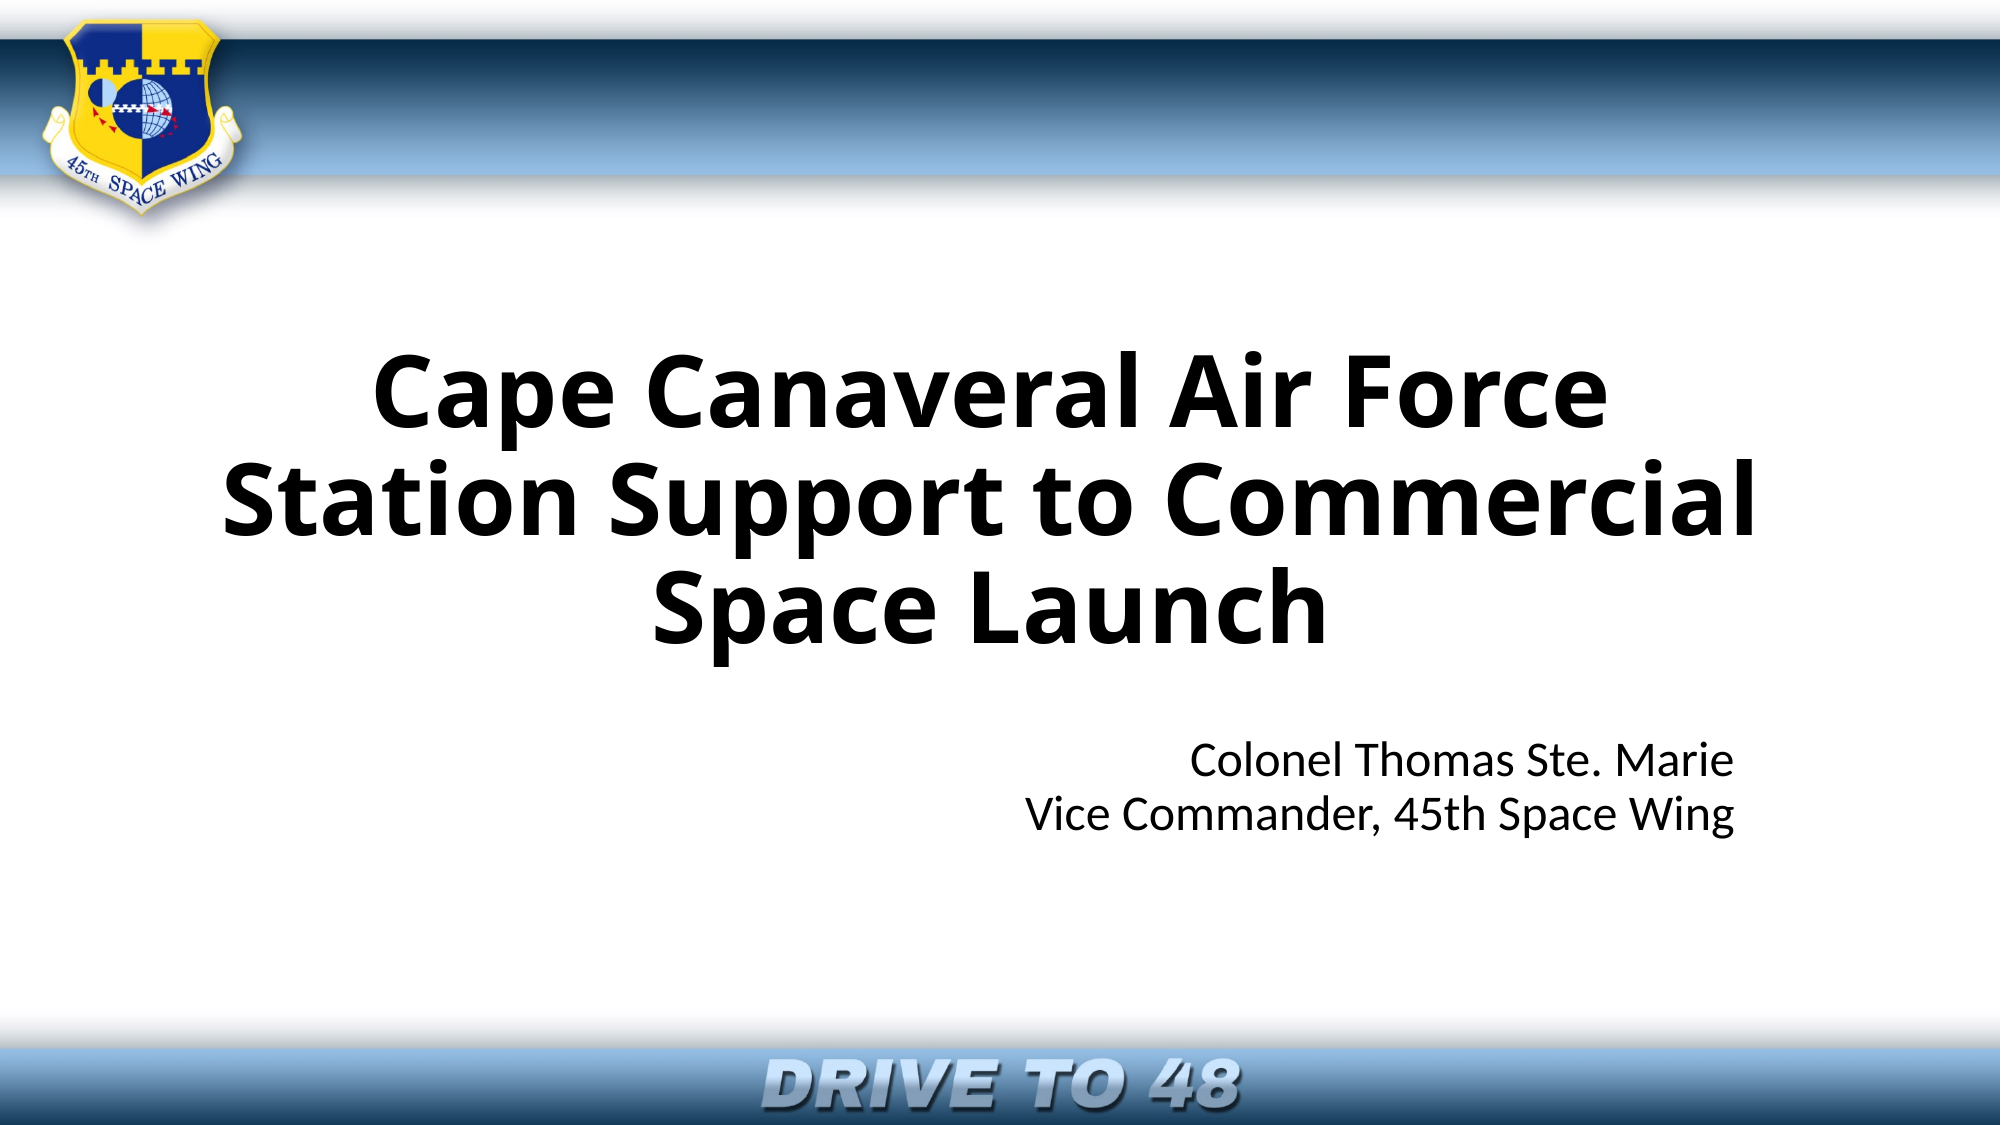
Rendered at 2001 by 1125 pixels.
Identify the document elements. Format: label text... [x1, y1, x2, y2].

title Cape Canaveral Air Force Station Support to Commercial Space Launch [190, 184, 1793, 673]
subtitle Colonel Thomas Ste. Marie Vice Commander, 45th Space Wing [249, 590, 1750, 863]
picture [0, 0, 2000, 1125]
